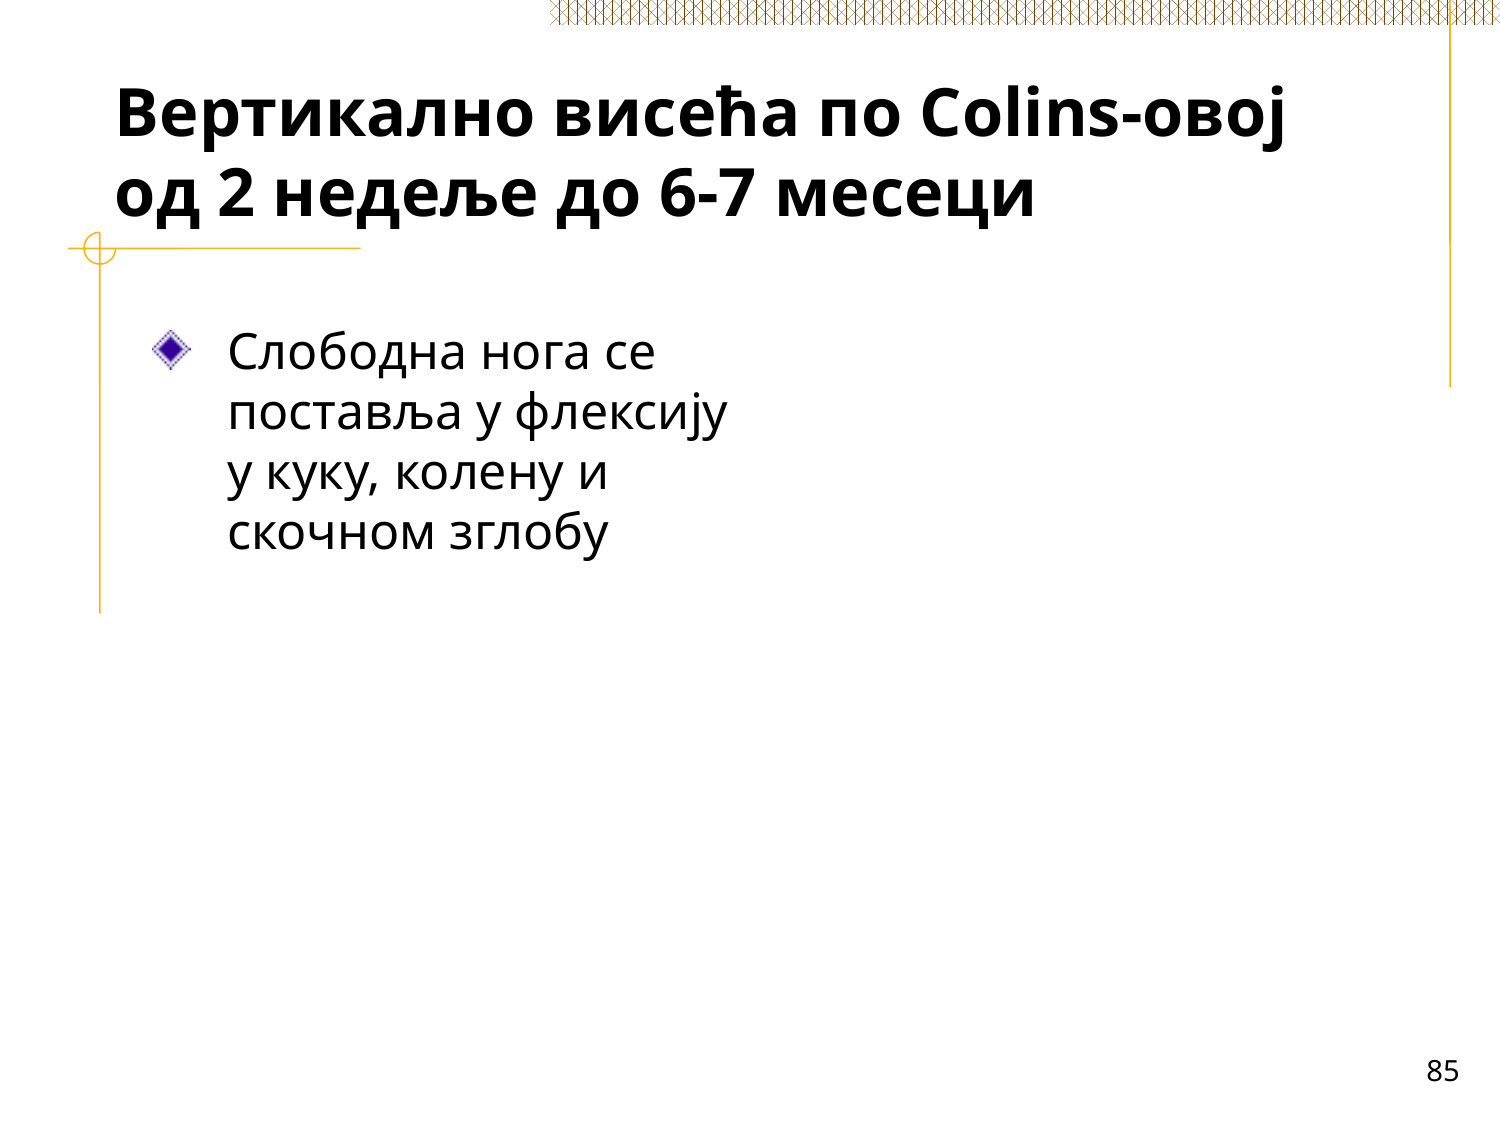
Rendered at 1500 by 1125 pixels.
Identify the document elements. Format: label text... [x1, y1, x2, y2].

title Вертикално висећа по Colins-овој од 2 недеље до 6-7 месеци [99, 49, 1500, 238]
slide_number 85 [1162, 1025, 1475, 1100]
list Слободна нога се поставља у флексију у куку, колену и скочном зглобу [137, 312, 763, 988]
picture [152, 330, 191, 370]
